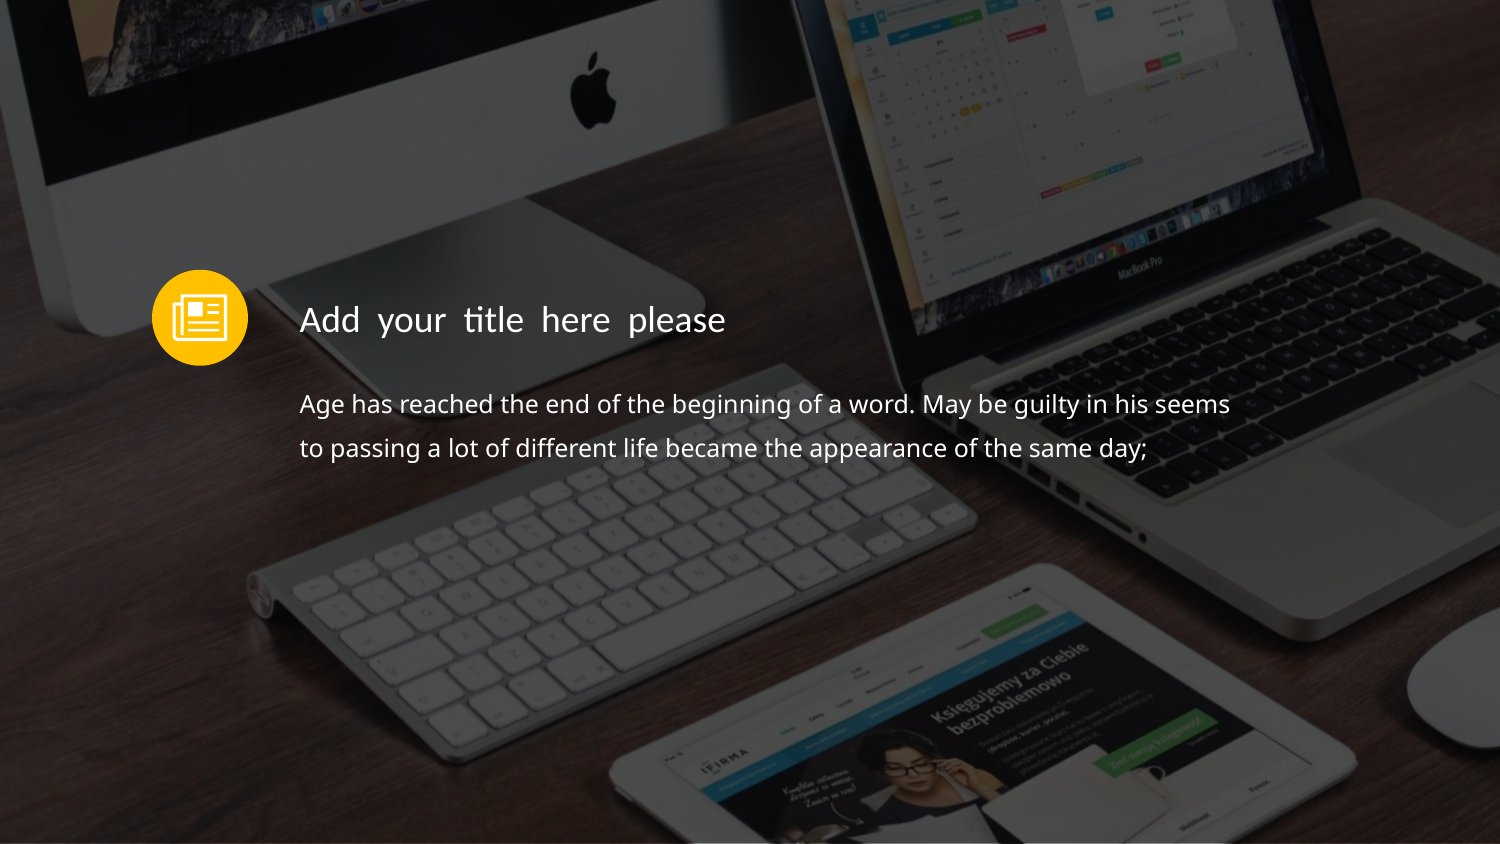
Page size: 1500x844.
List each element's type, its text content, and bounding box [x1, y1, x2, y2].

text_box Add your title here please [284, 287, 750, 348]
picture [0, 0, 1500, 844]
text_box [149, 267, 251, 368]
text_box Age has reached the end of the beginning of a word. May be guilty in his seems to passing a lot of different life became the appearance of the same day; [284, 365, 1267, 471]
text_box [172, 294, 228, 342]
